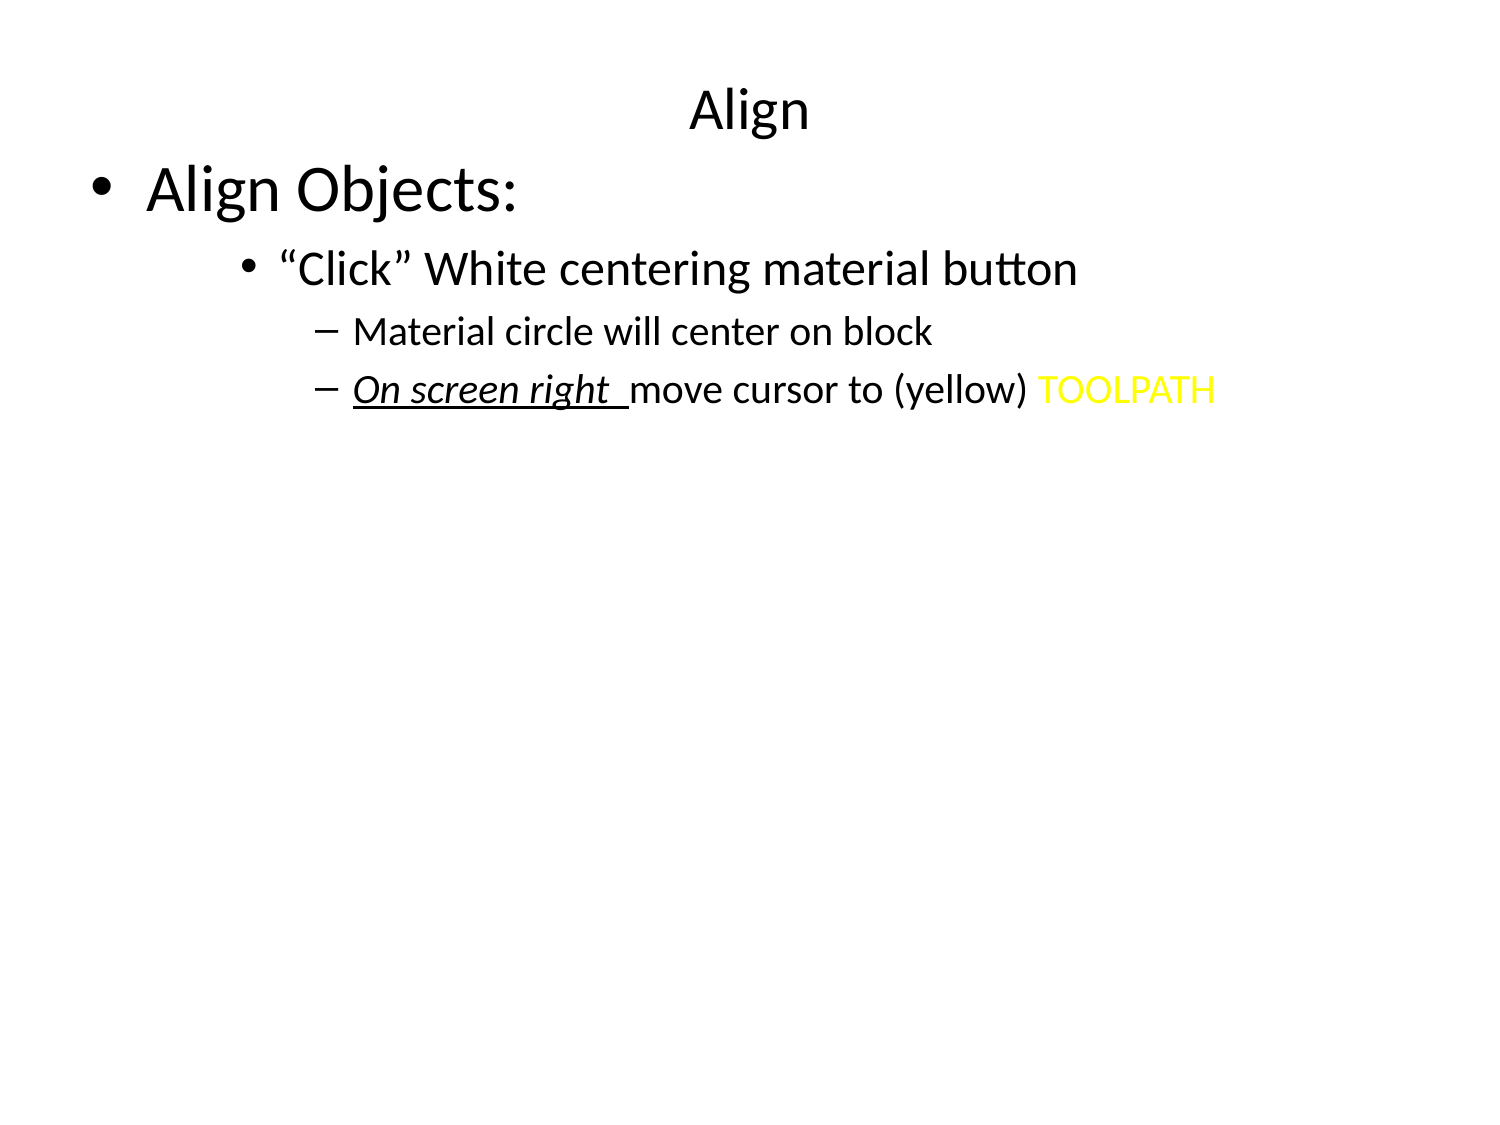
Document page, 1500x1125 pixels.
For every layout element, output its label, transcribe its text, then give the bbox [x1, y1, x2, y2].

list Align Objects: “Click” White centering material button Material circle will center on block On screen right move cursor to (yellow) TOOLPATH [75, 137, 1425, 1013]
title Align [75, 62, 1425, 137]
